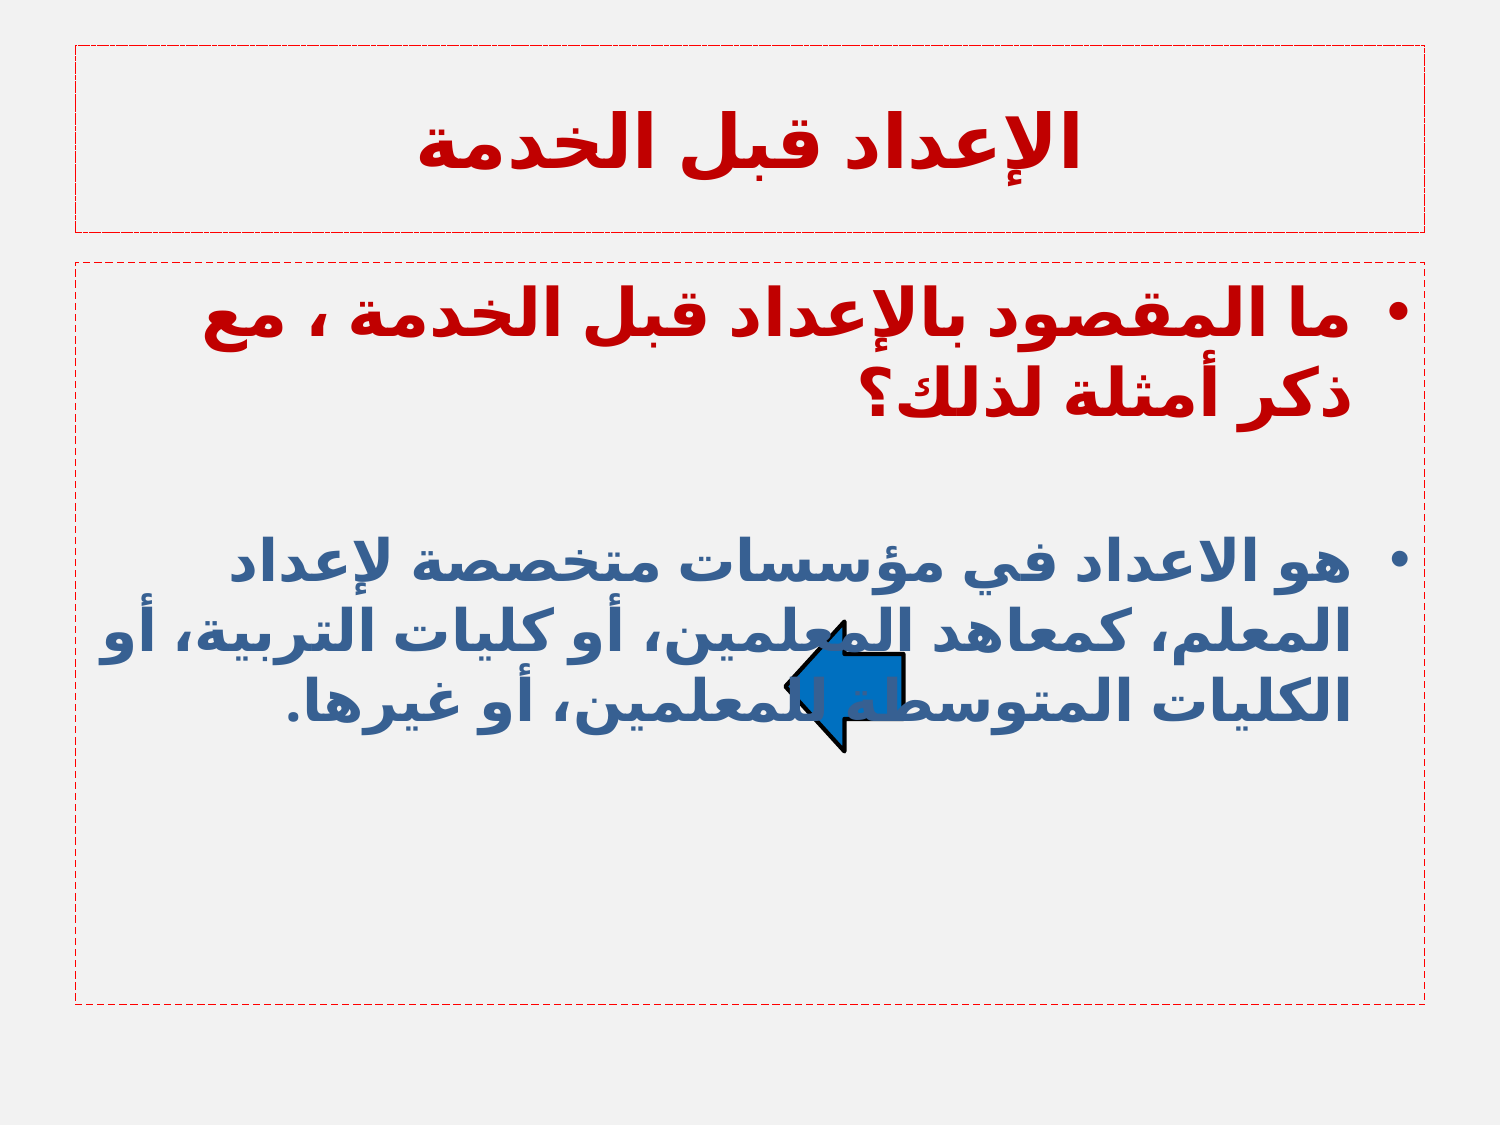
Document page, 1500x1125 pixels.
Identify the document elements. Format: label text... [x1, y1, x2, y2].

title الإعداد قبل الخدمة [75, 45, 1425, 233]
list ما المقصود بالإعداد قبل الخدمة ، مع ذكر أمثلة لذلك؟ هو الاعداد في مؤسسات متخصصة لإعداد المعلم، كمعاهد المعلمين، أو كليات التربية، أو الكليات المتوسطة للمعلمين، أو غيرها. [75, 262, 1425, 1005]
